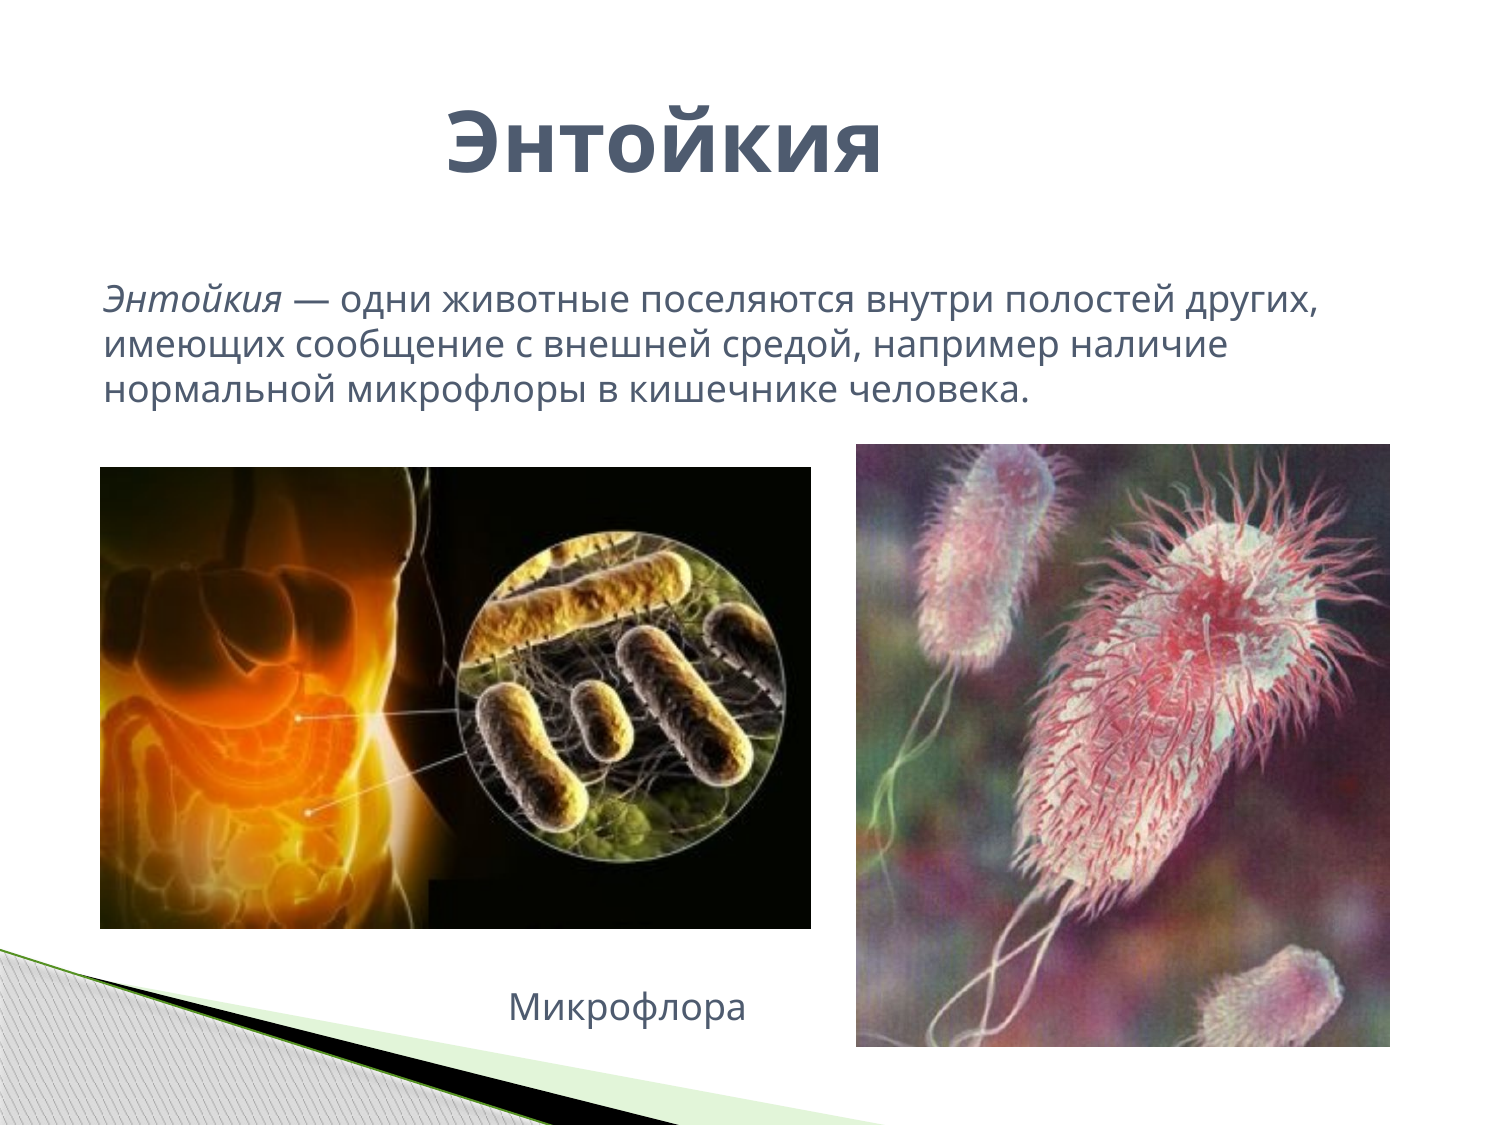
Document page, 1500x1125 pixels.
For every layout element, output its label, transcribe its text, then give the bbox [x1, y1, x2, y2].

text_box Энтойкия — одни животные поселяются внутри полостей других, имеющих сообщение с внешней средой, например наличие нормальной микрофлоры в кишечнике человека. [88, 267, 1388, 417]
picture [100, 467, 811, 929]
title Энтойкия [75, 45, 1425, 233]
text_box Микрофлора [493, 975, 762, 1036]
picture [856, 444, 1391, 1048]
